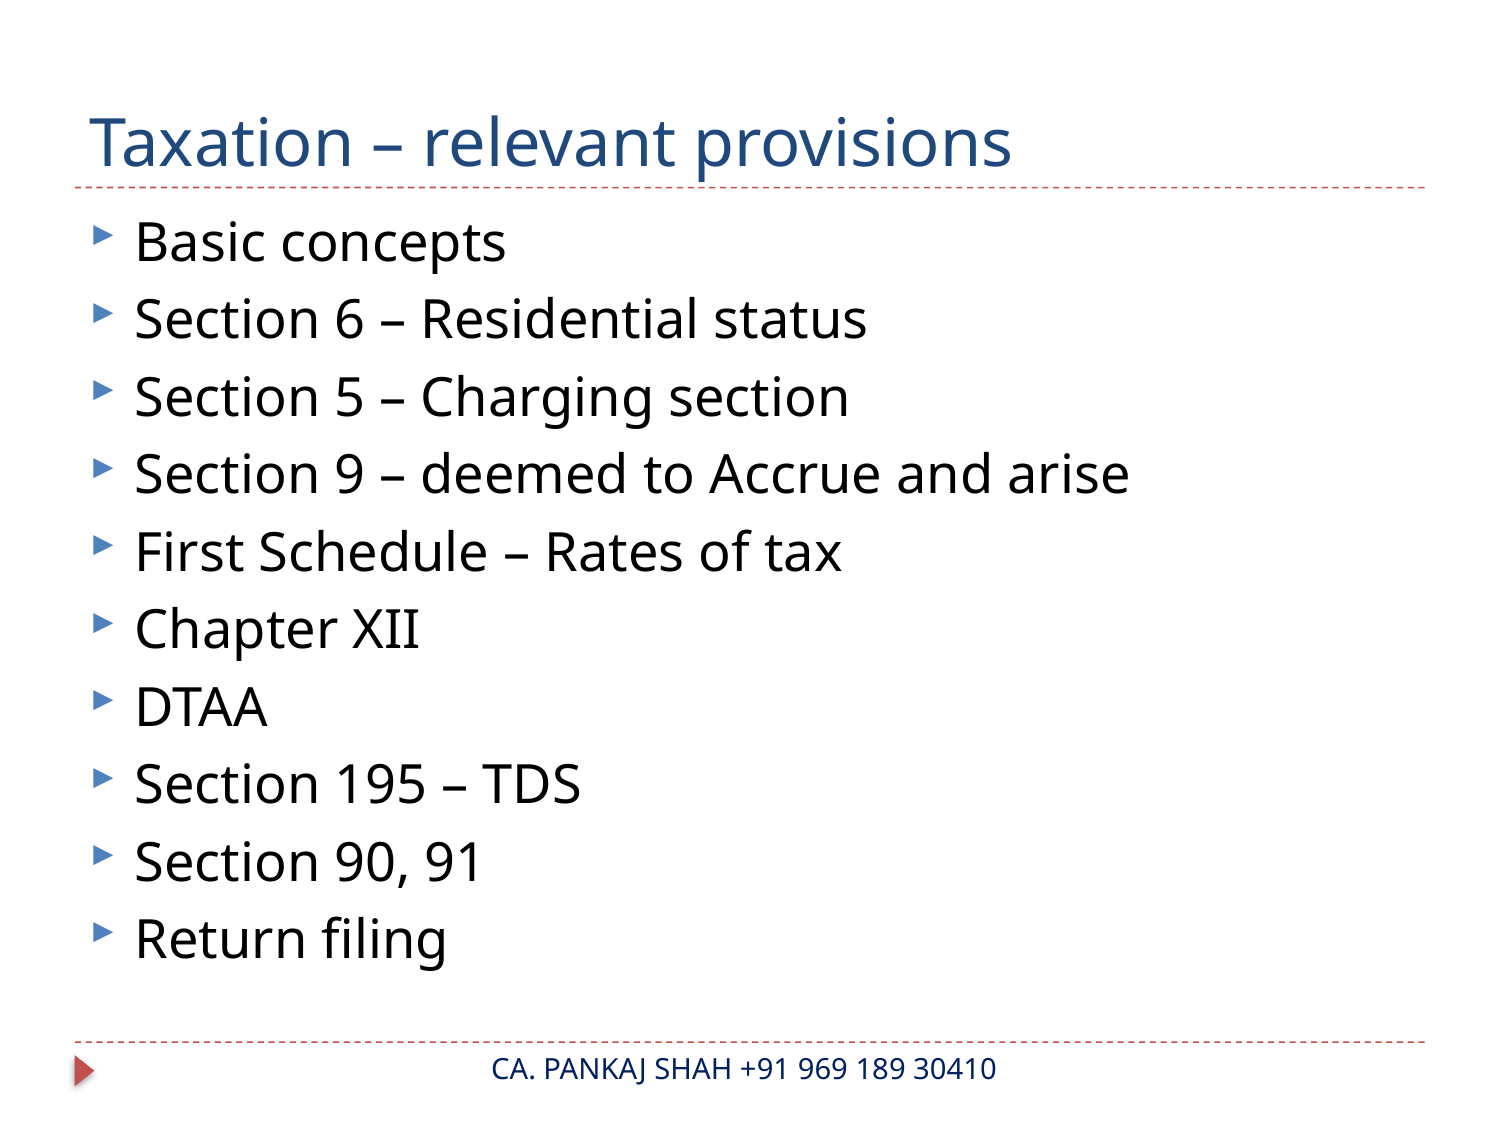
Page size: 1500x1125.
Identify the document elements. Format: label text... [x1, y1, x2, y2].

title Taxation – relevant provisions [75, 24, 1425, 188]
list Basic concepts Section 6 – Residential status Section 5 – Charging section Section 9 – deemed to Accrue and arise First Schedule – Rates of tax Chapter XII DTAA Section 195 – TDS Section 90, 91 Return filing [75, 200, 1425, 1010]
text_box CA. PANKAJ SHAH +91 969 189 30410 [210, 1042, 1278, 1093]
